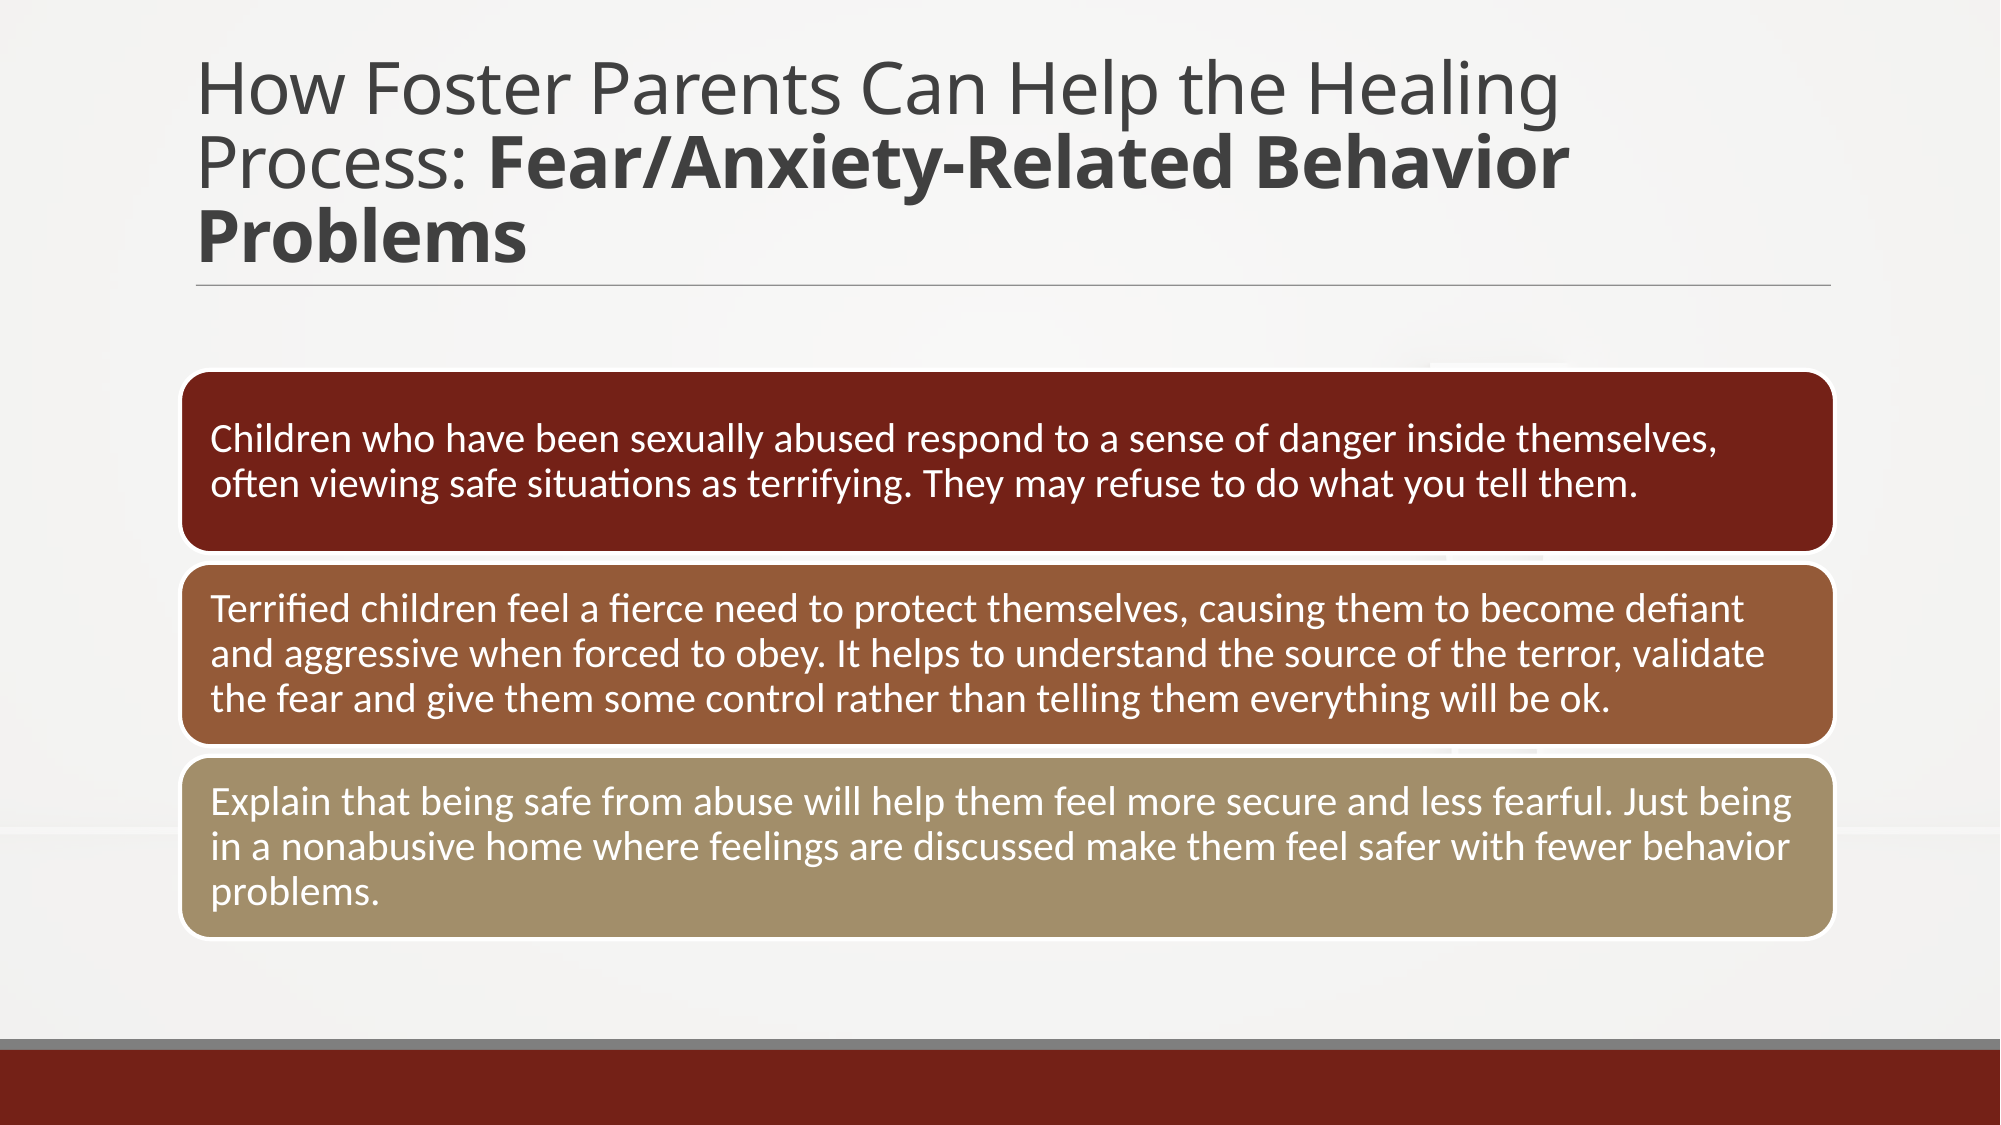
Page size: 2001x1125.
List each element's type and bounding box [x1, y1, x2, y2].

list [179, 302, 1836, 1007]
picture [0, 0, 2000, 1125]
